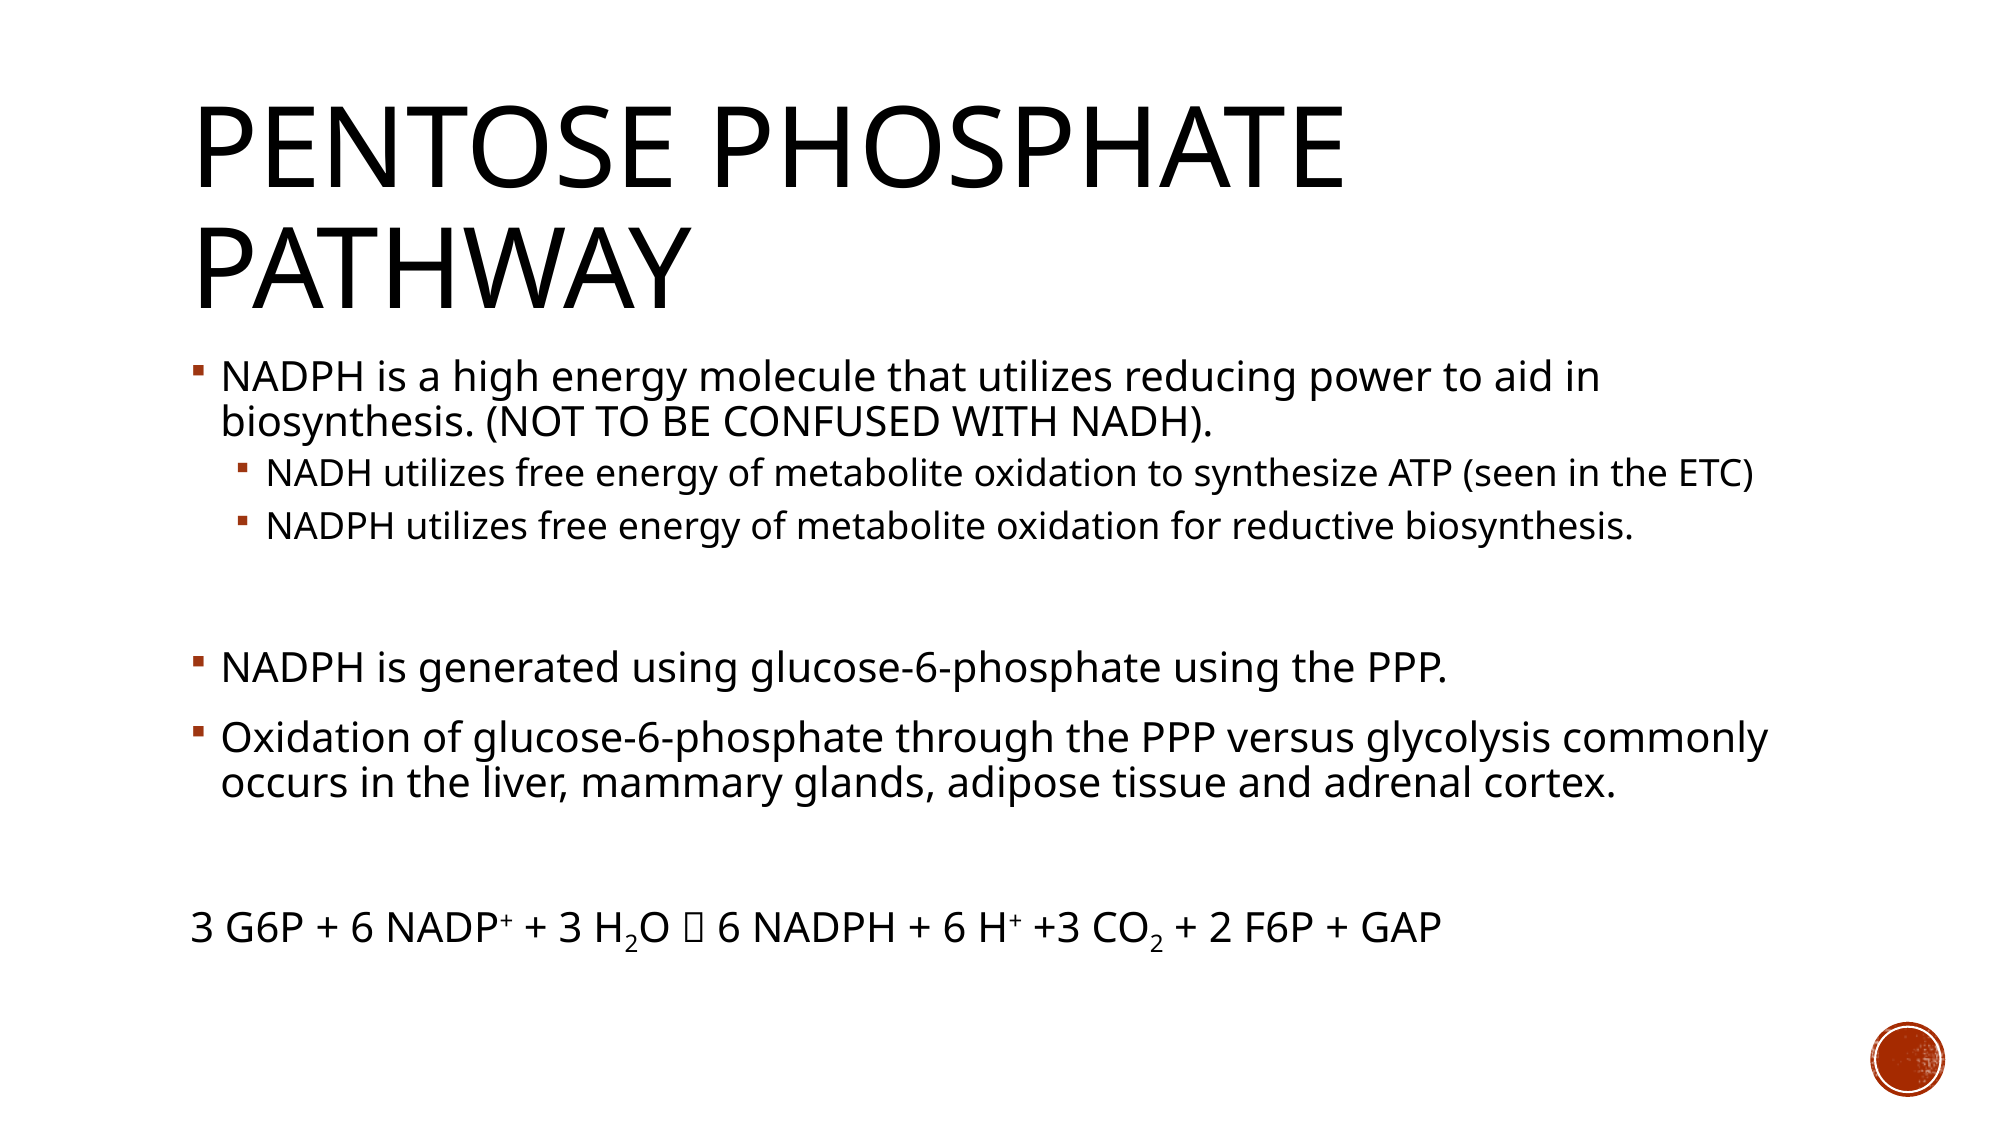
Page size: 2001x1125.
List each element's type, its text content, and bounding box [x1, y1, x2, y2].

list NADPH is a high energy molecule that utilizes reducing power to aid in biosynthesis. (NOT TO BE CONFUSED WITH NADH). NADH utilizes free energy of metabolite oxidation to synthesize ATP (seen in the ETC) NADPH utilizes free energy of metabolite oxidation for reductive biosynthesis. NADPH is generated using glucose-6-phosphate using the PPP. Oxidation of glucose-6-phosphate through the PPP versus glycolysis commonly occurs in the liver, mammary glands, adipose tissue and adrenal cortex. 3 G6P + 6 NADP+ + 3 H2O  6 NADPH + 6 H+ +3 CO2 + 2 F6P + GAP [175, 348, 1826, 1013]
title Pentose phosphate pathway [175, 79, 1826, 344]
